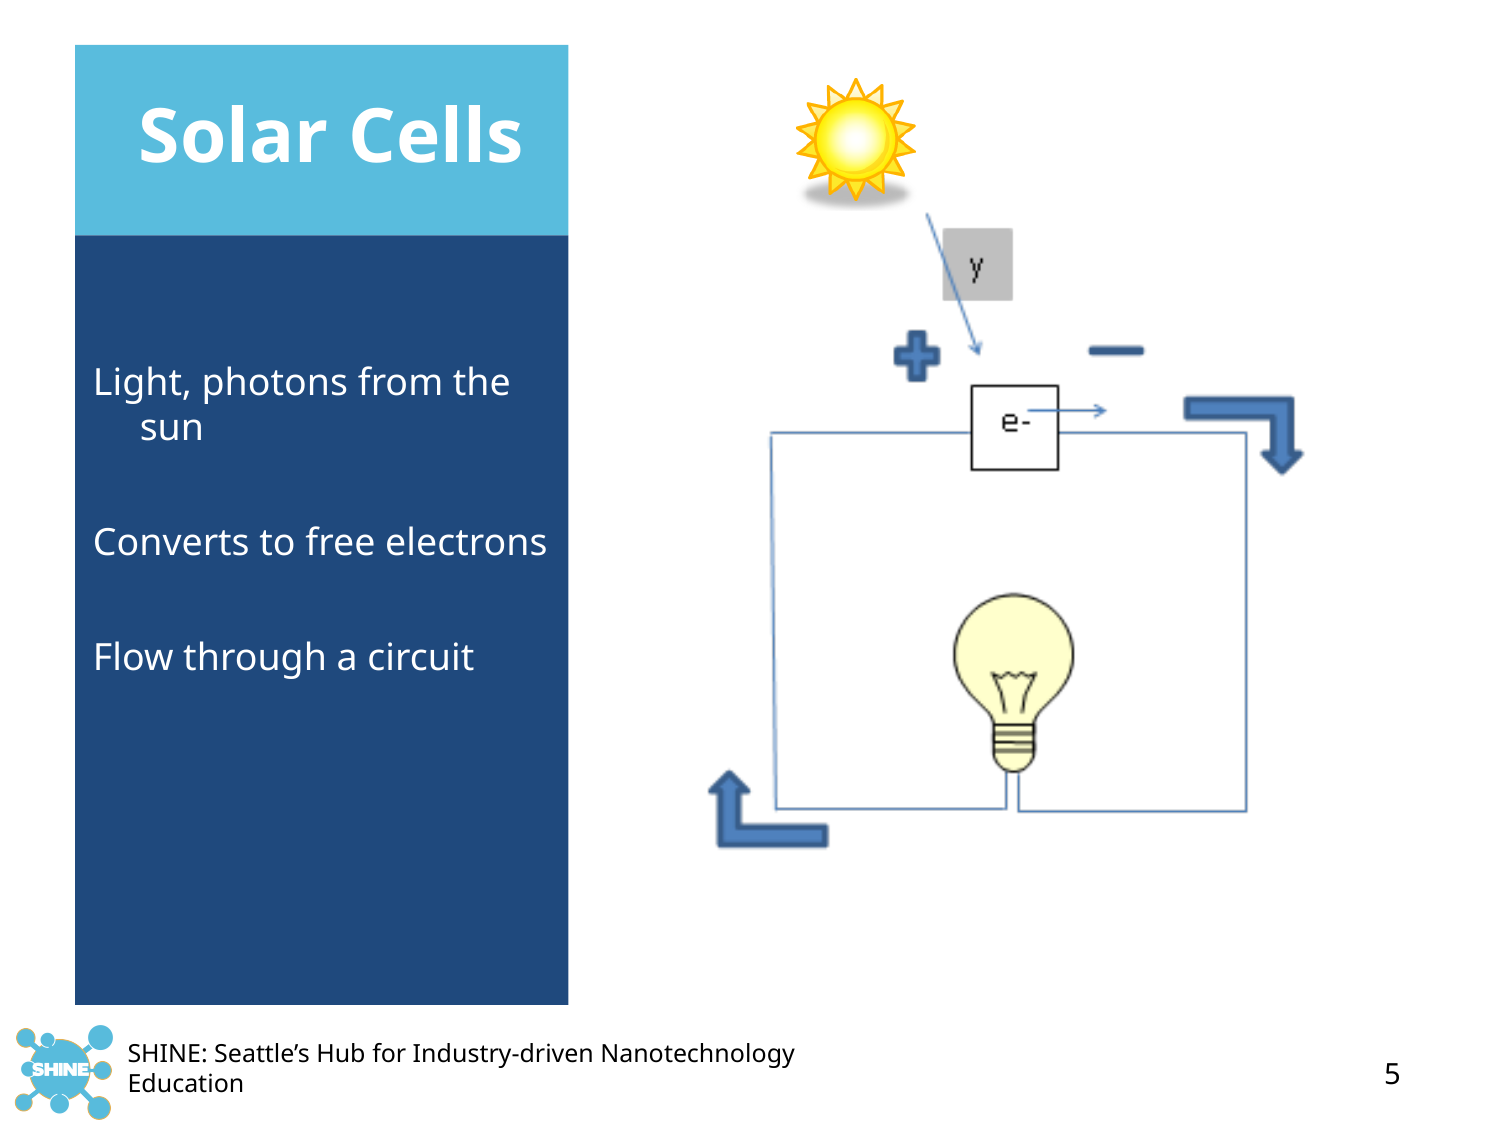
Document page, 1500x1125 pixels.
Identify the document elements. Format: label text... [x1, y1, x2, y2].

picture [12, 1024, 116, 1120]
title Solar Cells [75, 44, 569, 235]
text_box 5 [1369, 1040, 1445, 1100]
picture [787, 74, 924, 212]
slide_number SHINE: Seattle’s Hub for Industry-driven Nanotechnology Education [119, 1037, 913, 1098]
list Light, photons from the sun Converts to free electrons Flow through a circuit [75, 235, 569, 1005]
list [699, 212, 1316, 853]
